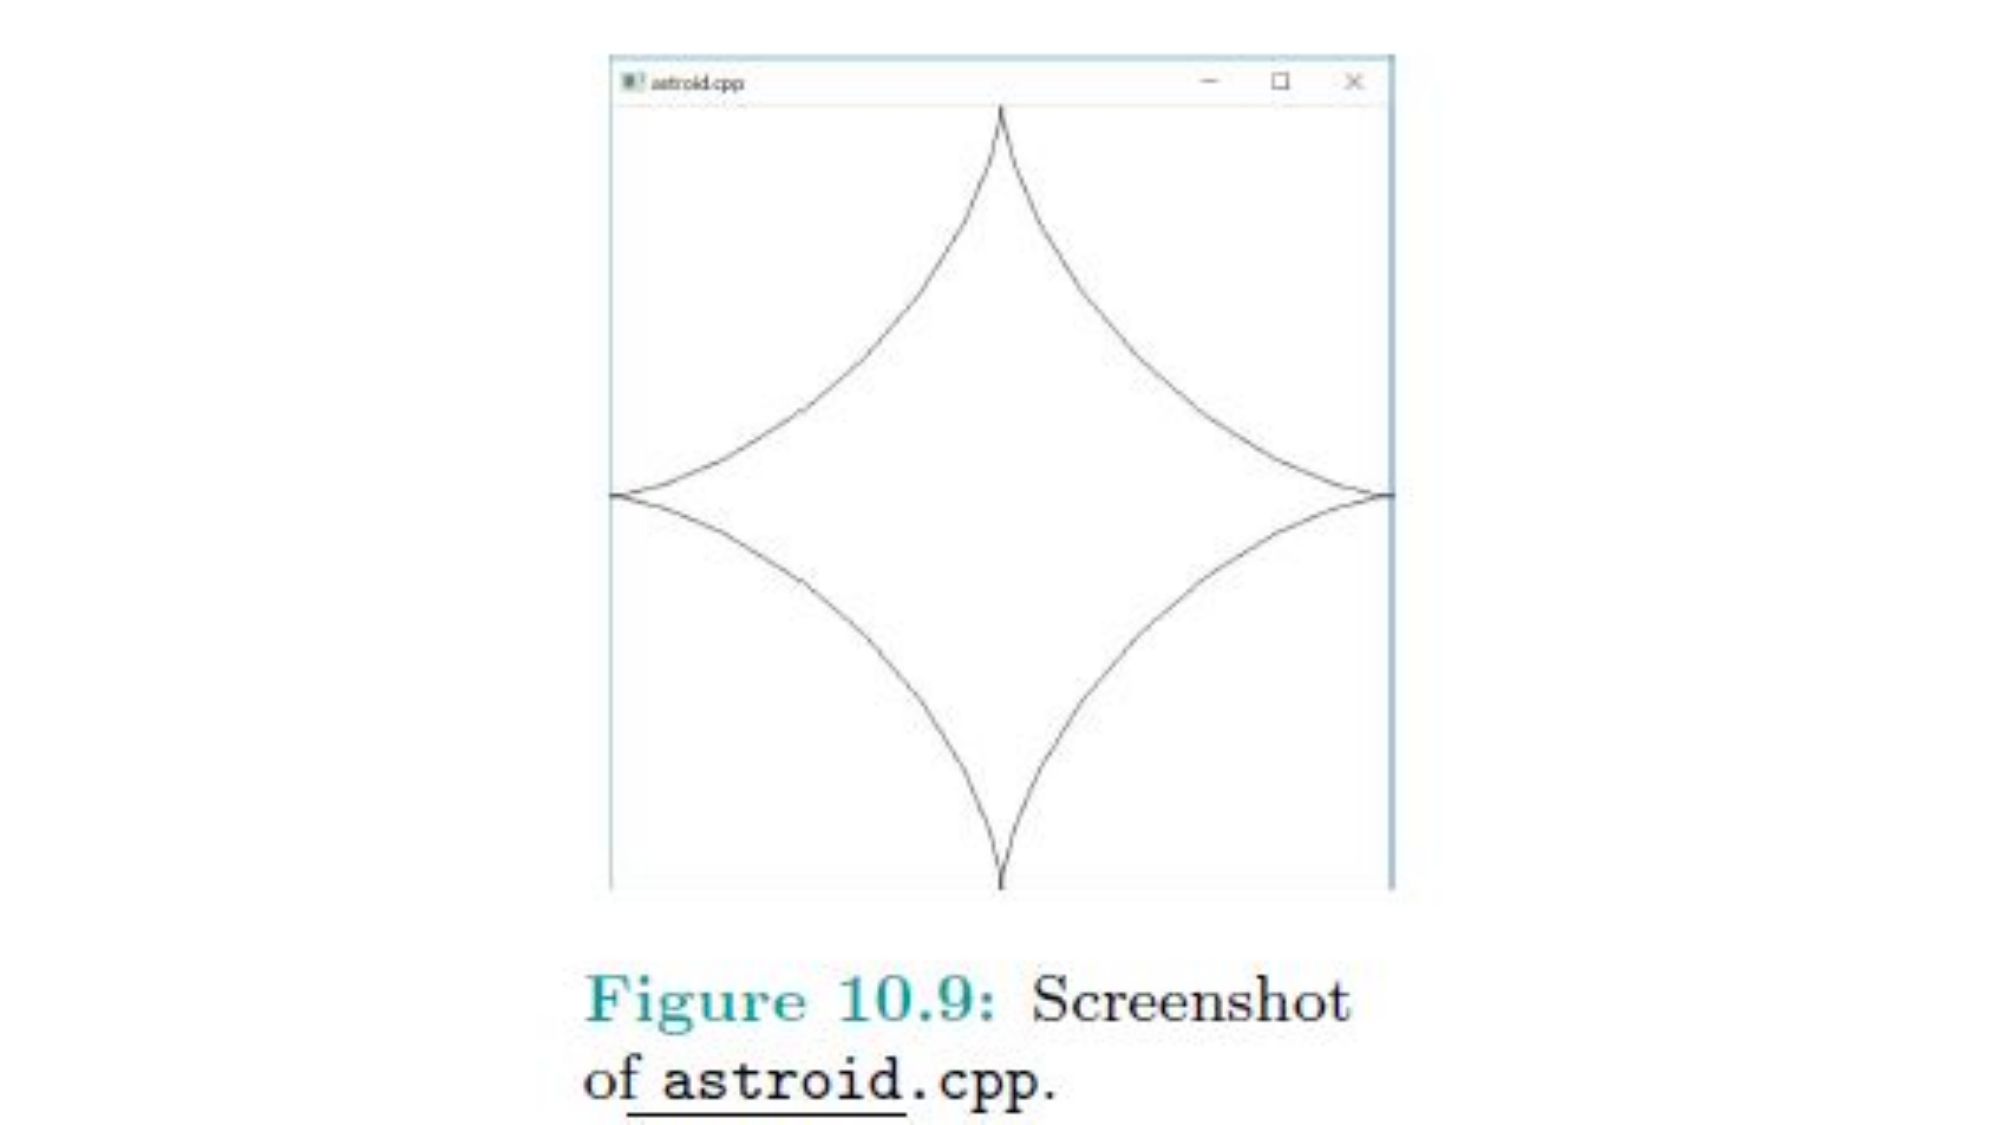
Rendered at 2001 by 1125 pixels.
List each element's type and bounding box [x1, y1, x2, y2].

picture [536, 0, 1464, 1125]
